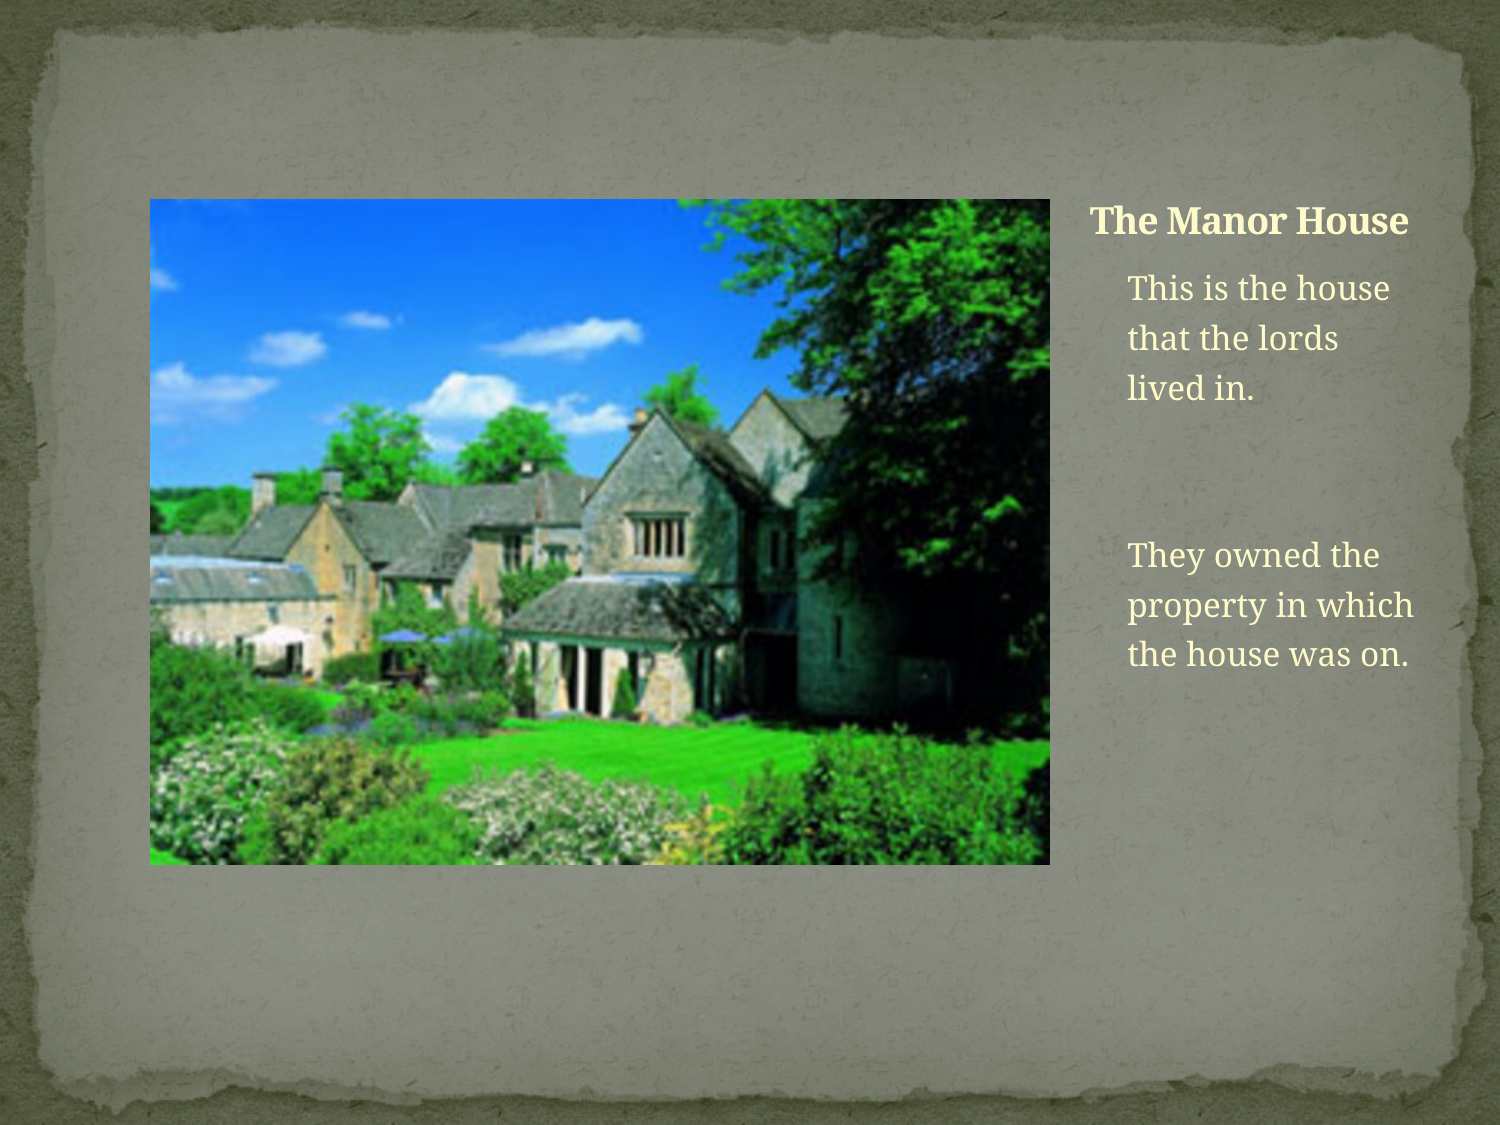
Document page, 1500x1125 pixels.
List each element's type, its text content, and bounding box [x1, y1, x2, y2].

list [152, 202, 1048, 863]
title The Manor House [1074, 74, 1438, 250]
list This is the house that the lords lived in. They owned the property in which the house was on. [1112, 250, 1438, 1013]
